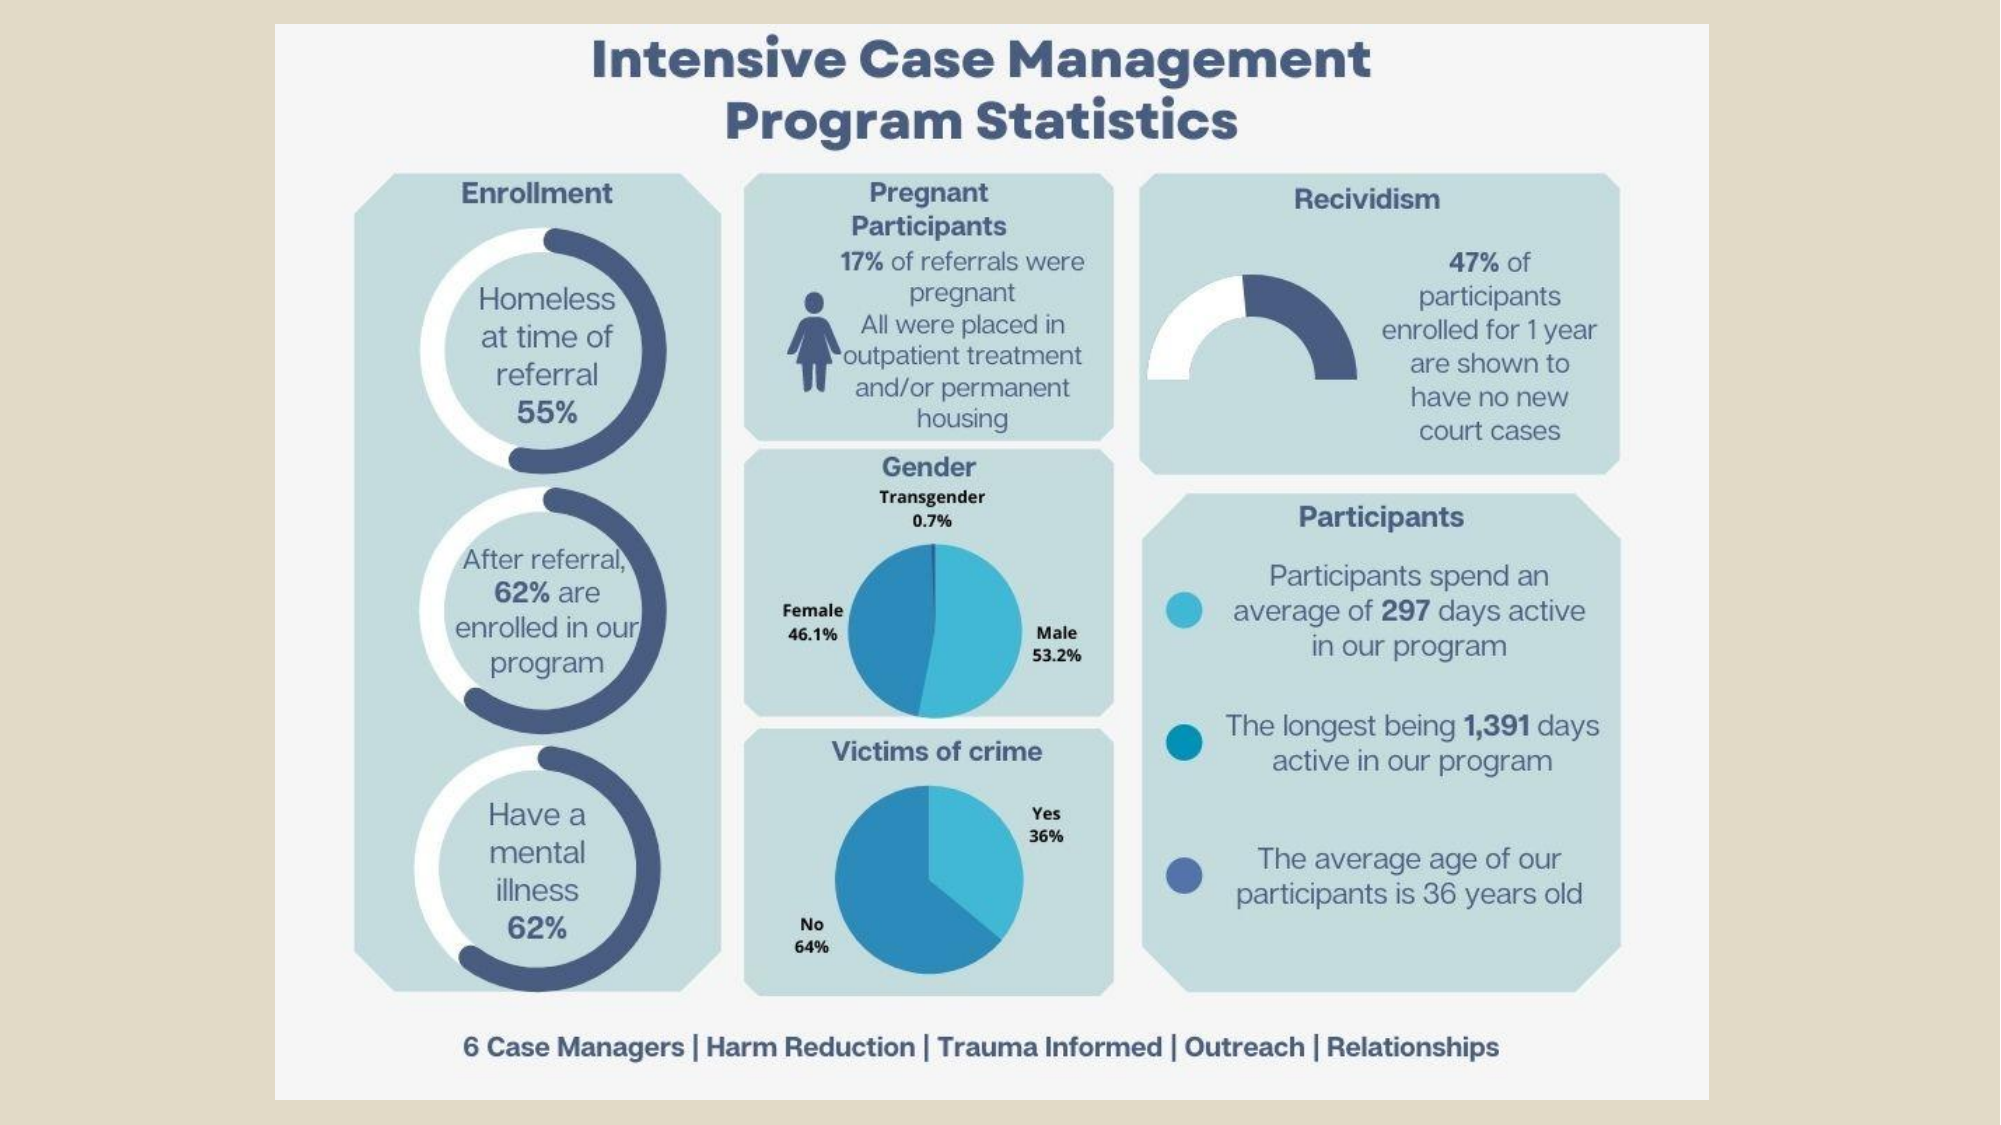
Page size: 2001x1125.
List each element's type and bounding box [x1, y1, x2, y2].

picture [275, 24, 1709, 1101]
